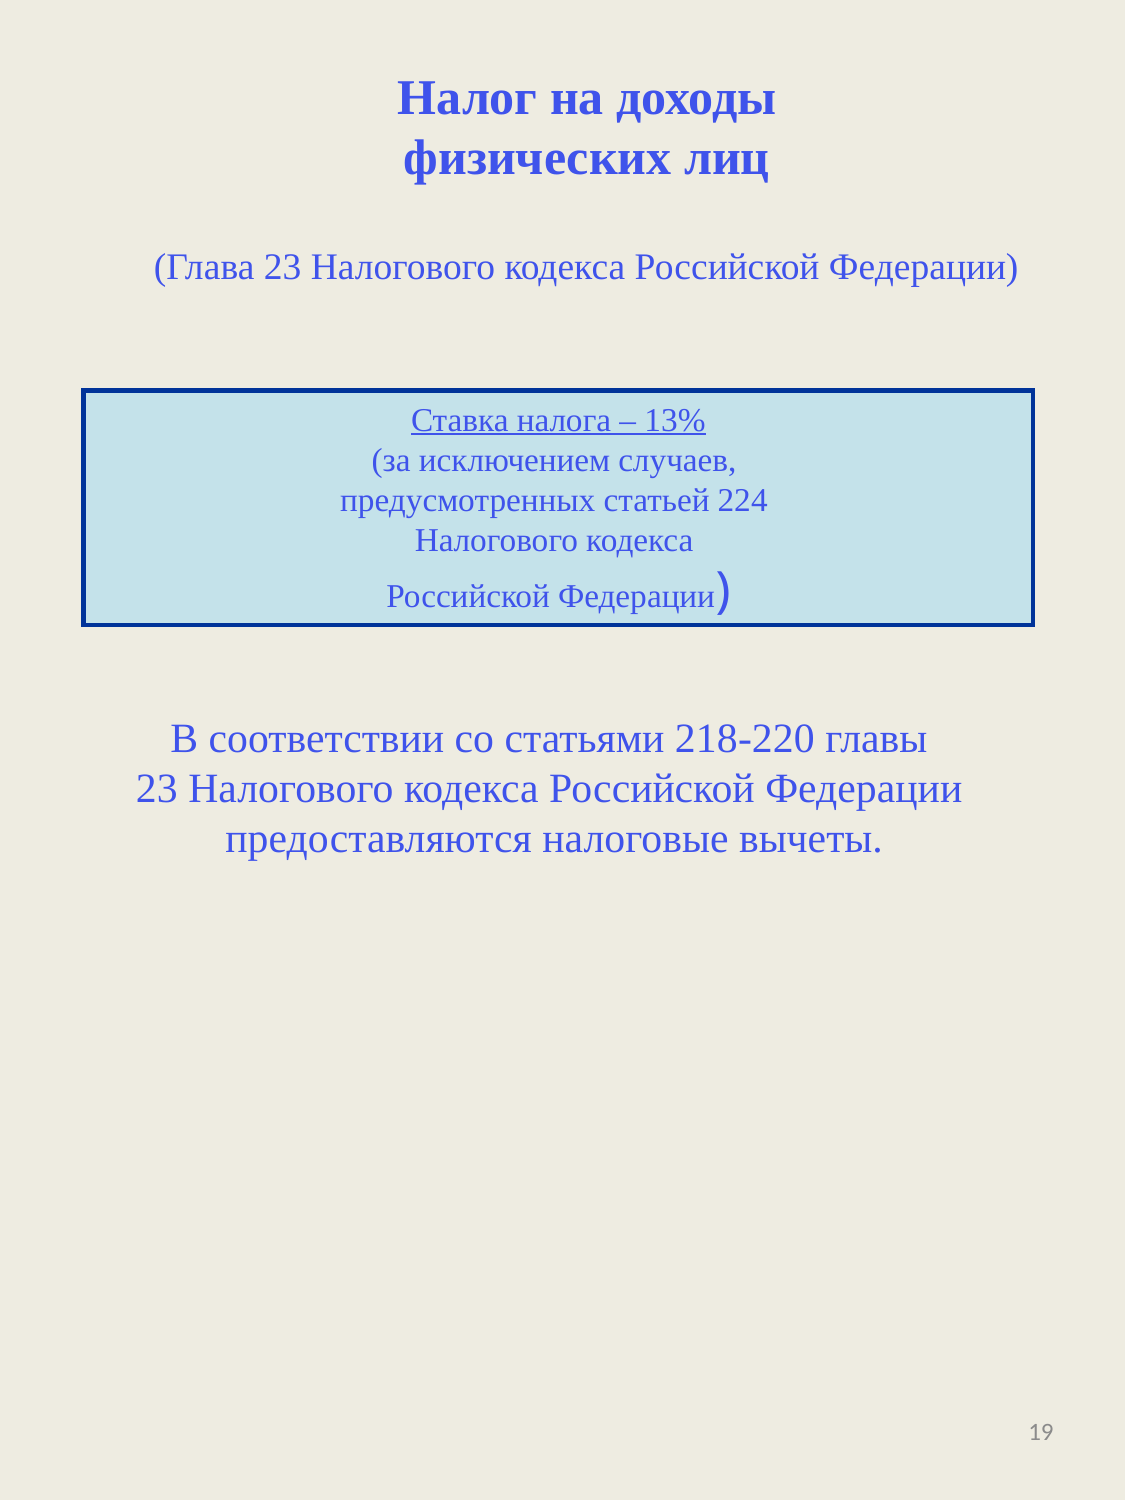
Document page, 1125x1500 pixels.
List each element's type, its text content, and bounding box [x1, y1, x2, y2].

text_box Ставка налога – 13% (за исключением случаев, предусмотренных статьей 224 Налогового кодекса Российской Федерации) [83, 390, 1033, 625]
text_box (Глава 23 Налогового кодекса Российской Федерации) [75, 234, 1098, 295]
text_box В соответствии со статьями 218-220 главы 23 Налогового кодекса Российской Федерации предоставляются налоговые вычеты. [75, 703, 1033, 868]
slide_number 19 [806, 1390, 1069, 1471]
title Налог на доходы физических лиц [75, 0, 1098, 234]
